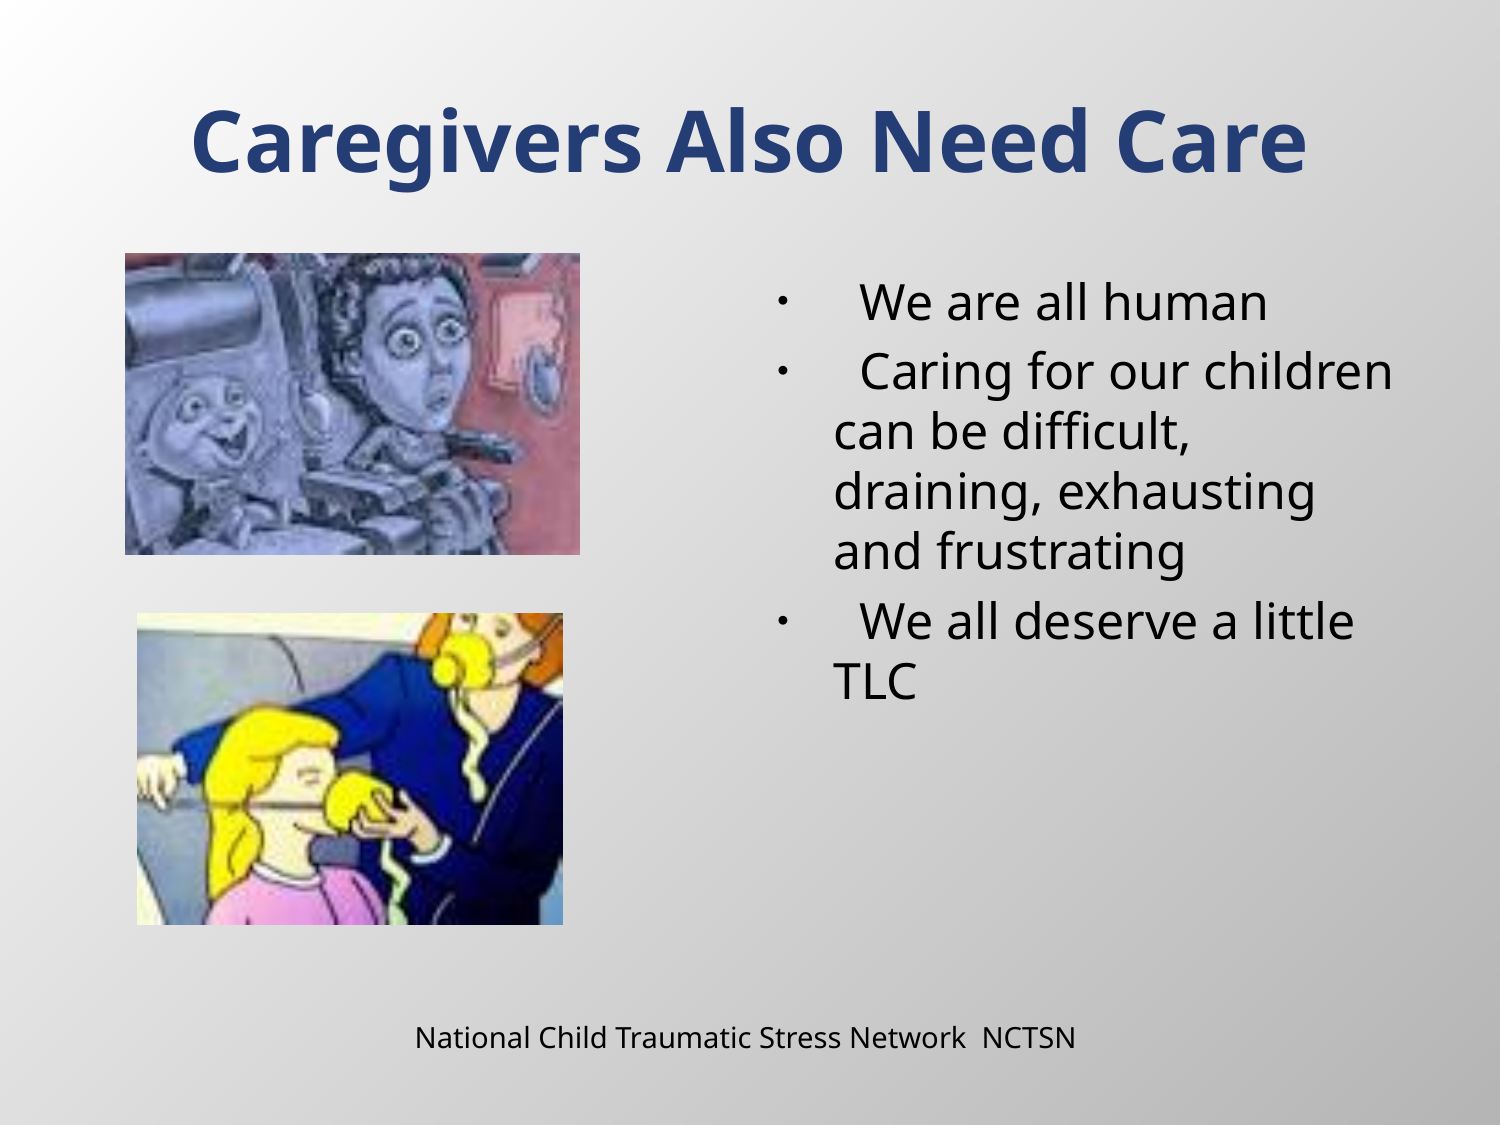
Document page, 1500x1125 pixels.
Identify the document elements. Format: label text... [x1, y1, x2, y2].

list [124, 252, 580, 556]
title Caregivers Also Need Care [75, 45, 1425, 233]
text_box National Child Traumatic Stress Network NCTSN [399, 1012, 1225, 1063]
picture [137, 613, 563, 926]
list We are all human Caring for our children can be difficult, draining, exhausting and frustrating We all deserve a little TLC [762, 262, 1425, 1005]
